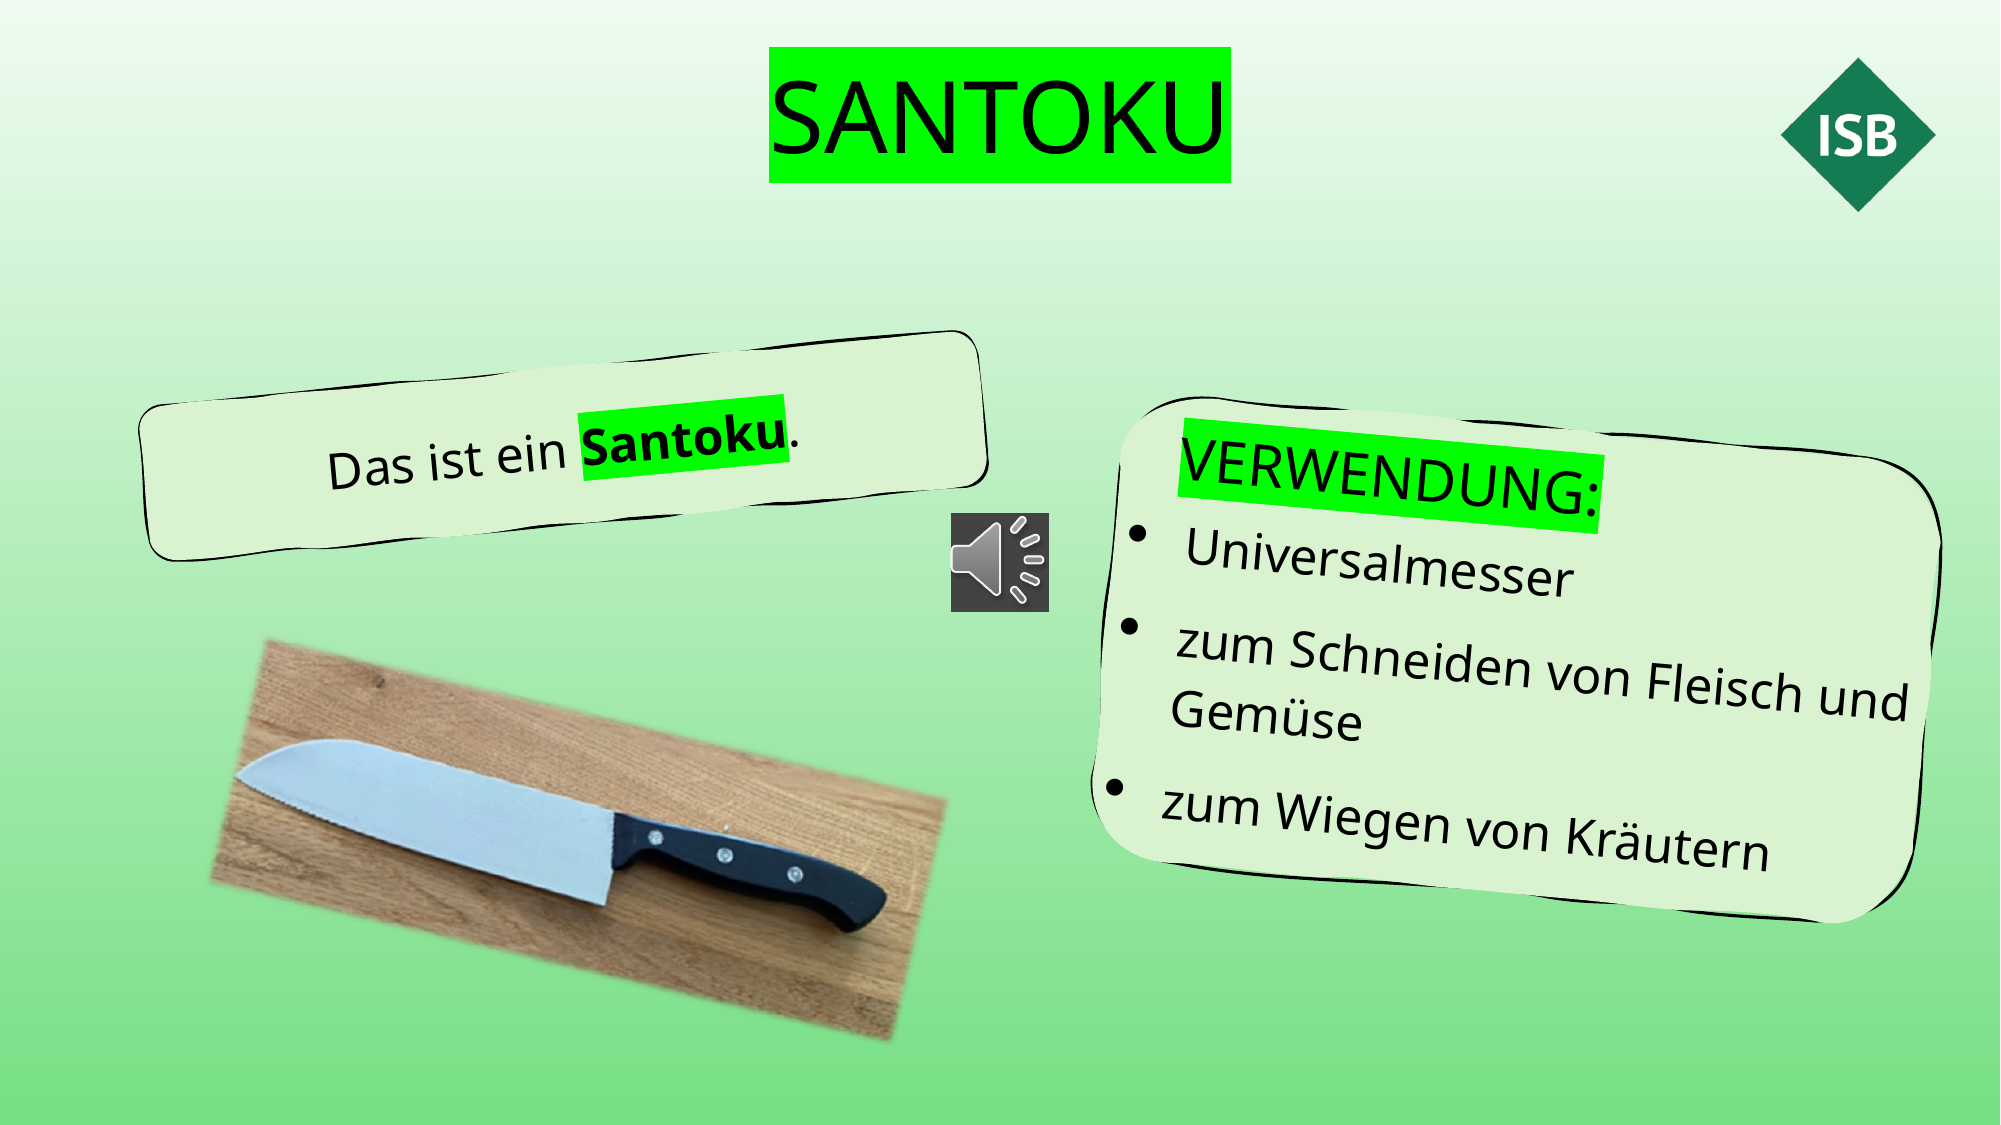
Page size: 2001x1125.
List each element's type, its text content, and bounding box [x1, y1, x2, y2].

text_box Verwendung: Universalmesser zum Schneiden von Fleisch und Gemüse zum Wiegen von Kräutern [1090, 396, 1943, 924]
text_box Das ist ein Santoku. [138, 330, 989, 562]
picture [1780, 56, 1937, 213]
text_box Santoku [137, 59, 1863, 278]
picture [139, 467, 1051, 1125]
